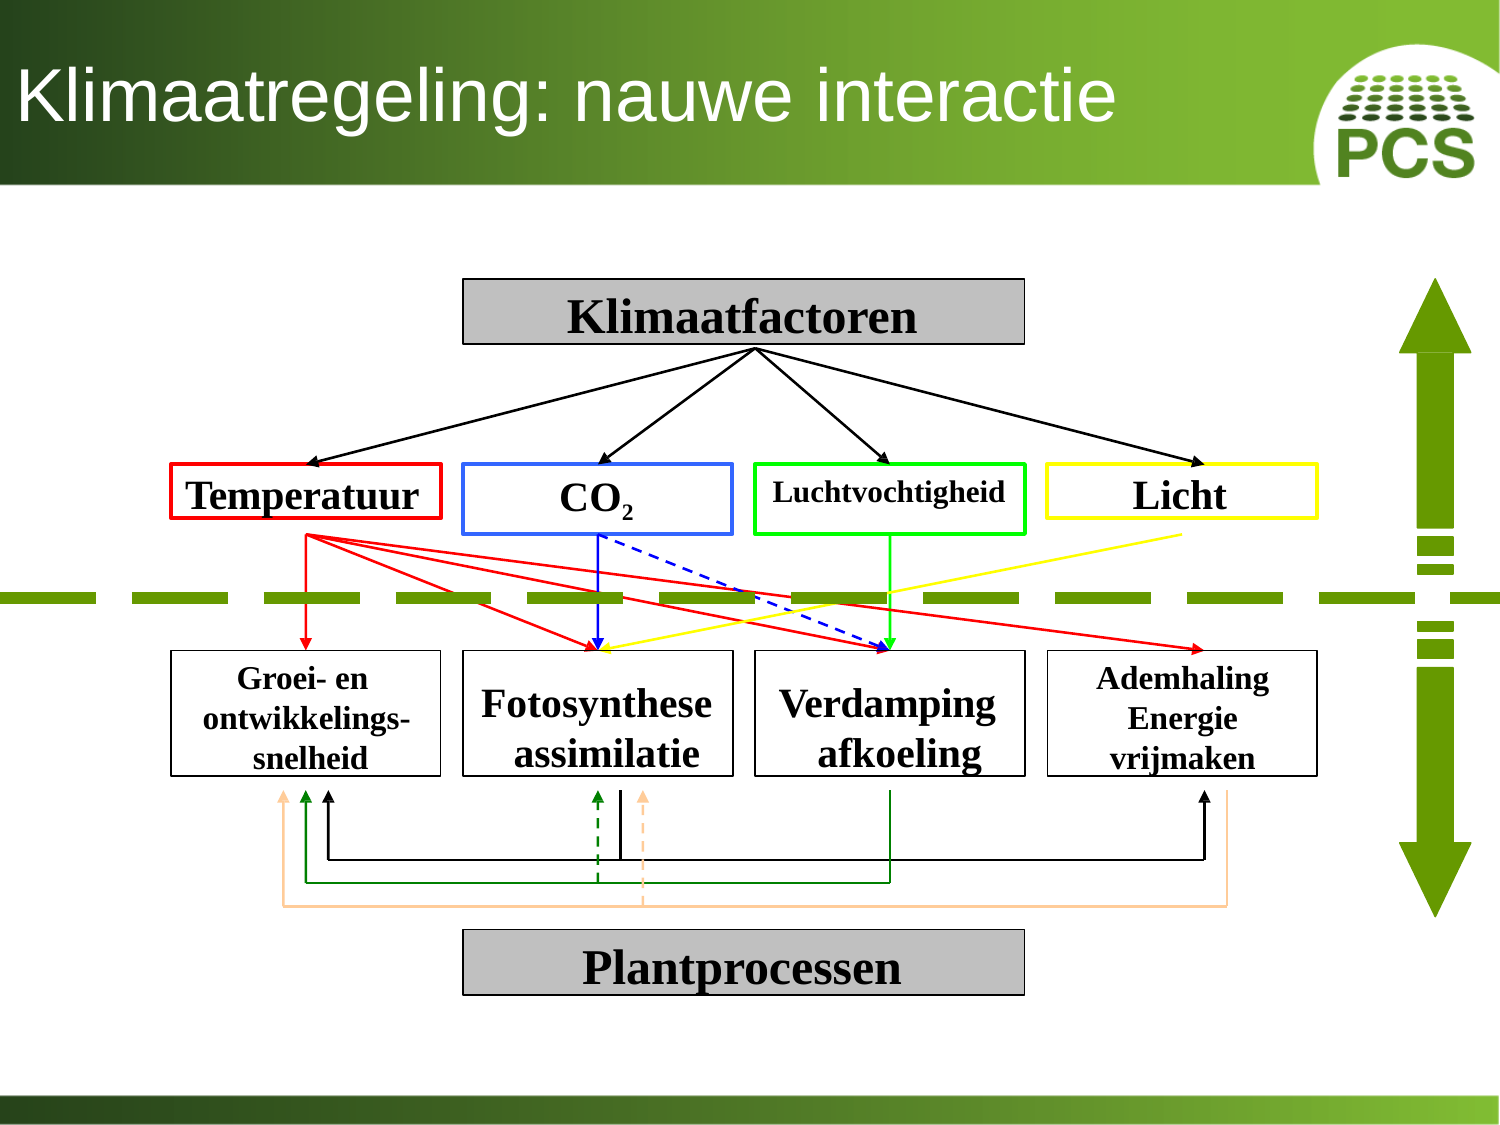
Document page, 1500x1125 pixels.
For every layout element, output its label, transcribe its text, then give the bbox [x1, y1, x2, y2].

text_box [322, 790, 335, 860]
text_box [716, 580, 727, 587]
text_box [600, 591, 628, 597]
text_box [883, 612, 897, 650]
text_box [596, 836, 600, 847]
text_box [641, 895, 645, 907]
text_box [600, 571, 736, 592]
text_box [619, 598, 743, 622]
text_box [868, 640, 890, 650]
text_box [277, 790, 290, 907]
text_box [888, 534, 892, 591]
text_box Temperatuur [171, 464, 441, 519]
picture [0, 598, 1500, 1125]
text_box [598, 598, 869, 650]
text_box [636, 790, 650, 803]
picture [472, 598, 596, 646]
text_box [309, 537, 467, 597]
text_box [1417, 537, 1453, 556]
text_box [591, 790, 605, 811]
text_box [317, 538, 596, 594]
text_box [755, 350, 890, 465]
text_box [839, 603, 1204, 650]
picture [754, 605, 888, 644]
text_box [1417, 564, 1453, 574]
text_box [766, 600, 778, 607]
text_box [800, 614, 812, 621]
text_box [596, 872, 600, 884]
text_box [699, 573, 710, 580]
text_box [742, 589, 801, 597]
text_box [788, 598, 835, 603]
text_box Ademhaling Energie vrijmaken [1047, 650, 1317, 777]
text_box Verdamping afkoeling [755, 650, 1025, 776]
picture [329, 541, 596, 597]
text_box [631, 546, 642, 553]
text_box [641, 841, 645, 852]
text_box [305, 533, 596, 574]
text_box [597, 533, 609, 540]
text_box [817, 620, 829, 628]
text_box [597, 347, 755, 465]
text_box [596, 818, 600, 829]
text_box [304, 534, 308, 597]
title Klimaatregeling: nauwe interactie [12, 44, 1122, 235]
text_box [1417, 621, 1453, 631]
text_box [888, 598, 892, 608]
text_box [641, 823, 645, 834]
text_box [591, 598, 605, 650]
text_box [851, 634, 863, 641]
text_box [755, 464, 1025, 534]
text_box [641, 877, 645, 889]
text_box Groei- en ontwikkelings- snelheid [171, 650, 441, 777]
text_box Plantprocessen [462, 929, 1025, 995]
text_box Klimaatfactoren [462, 278, 1025, 344]
picture [308, 537, 457, 597]
text_box [860, 533, 1183, 597]
text_box [299, 790, 313, 884]
text_box [596, 854, 600, 865]
text_box Fotosynthese assimilatie [463, 650, 733, 776]
text_box [744, 622, 877, 650]
picture [600, 351, 888, 597]
text_box [299, 598, 313, 650]
picture [638, 598, 825, 620]
picture [0, 0, 1500, 597]
text_box [614, 539, 626, 547]
picture [600, 598, 734, 648]
text_box [462, 464, 733, 534]
text_box [732, 587, 744, 594]
picture [849, 598, 888, 608]
text_box [596, 534, 600, 597]
text_box Luchtvochtigheid [770, 468, 1010, 509]
text_box [1417, 639, 1453, 659]
text_box [1399, 278, 1471, 528]
text_box [1399, 667, 1471, 917]
text_box [1198, 790, 1211, 860]
picture [600, 574, 750, 597]
text_box [641, 804, 645, 816]
text_box Licht [1047, 464, 1317, 519]
text_box [462, 598, 597, 650]
picture [372, 545, 596, 590]
text_box [749, 593, 759, 597]
text_box [754, 347, 1205, 468]
text_box [641, 859, 645, 870]
text_box [834, 627, 846, 634]
text_box CO2 [557, 468, 638, 526]
text_box [305, 347, 753, 468]
text_box [682, 566, 693, 574]
text_box [665, 560, 676, 567]
text_box [648, 553, 659, 560]
